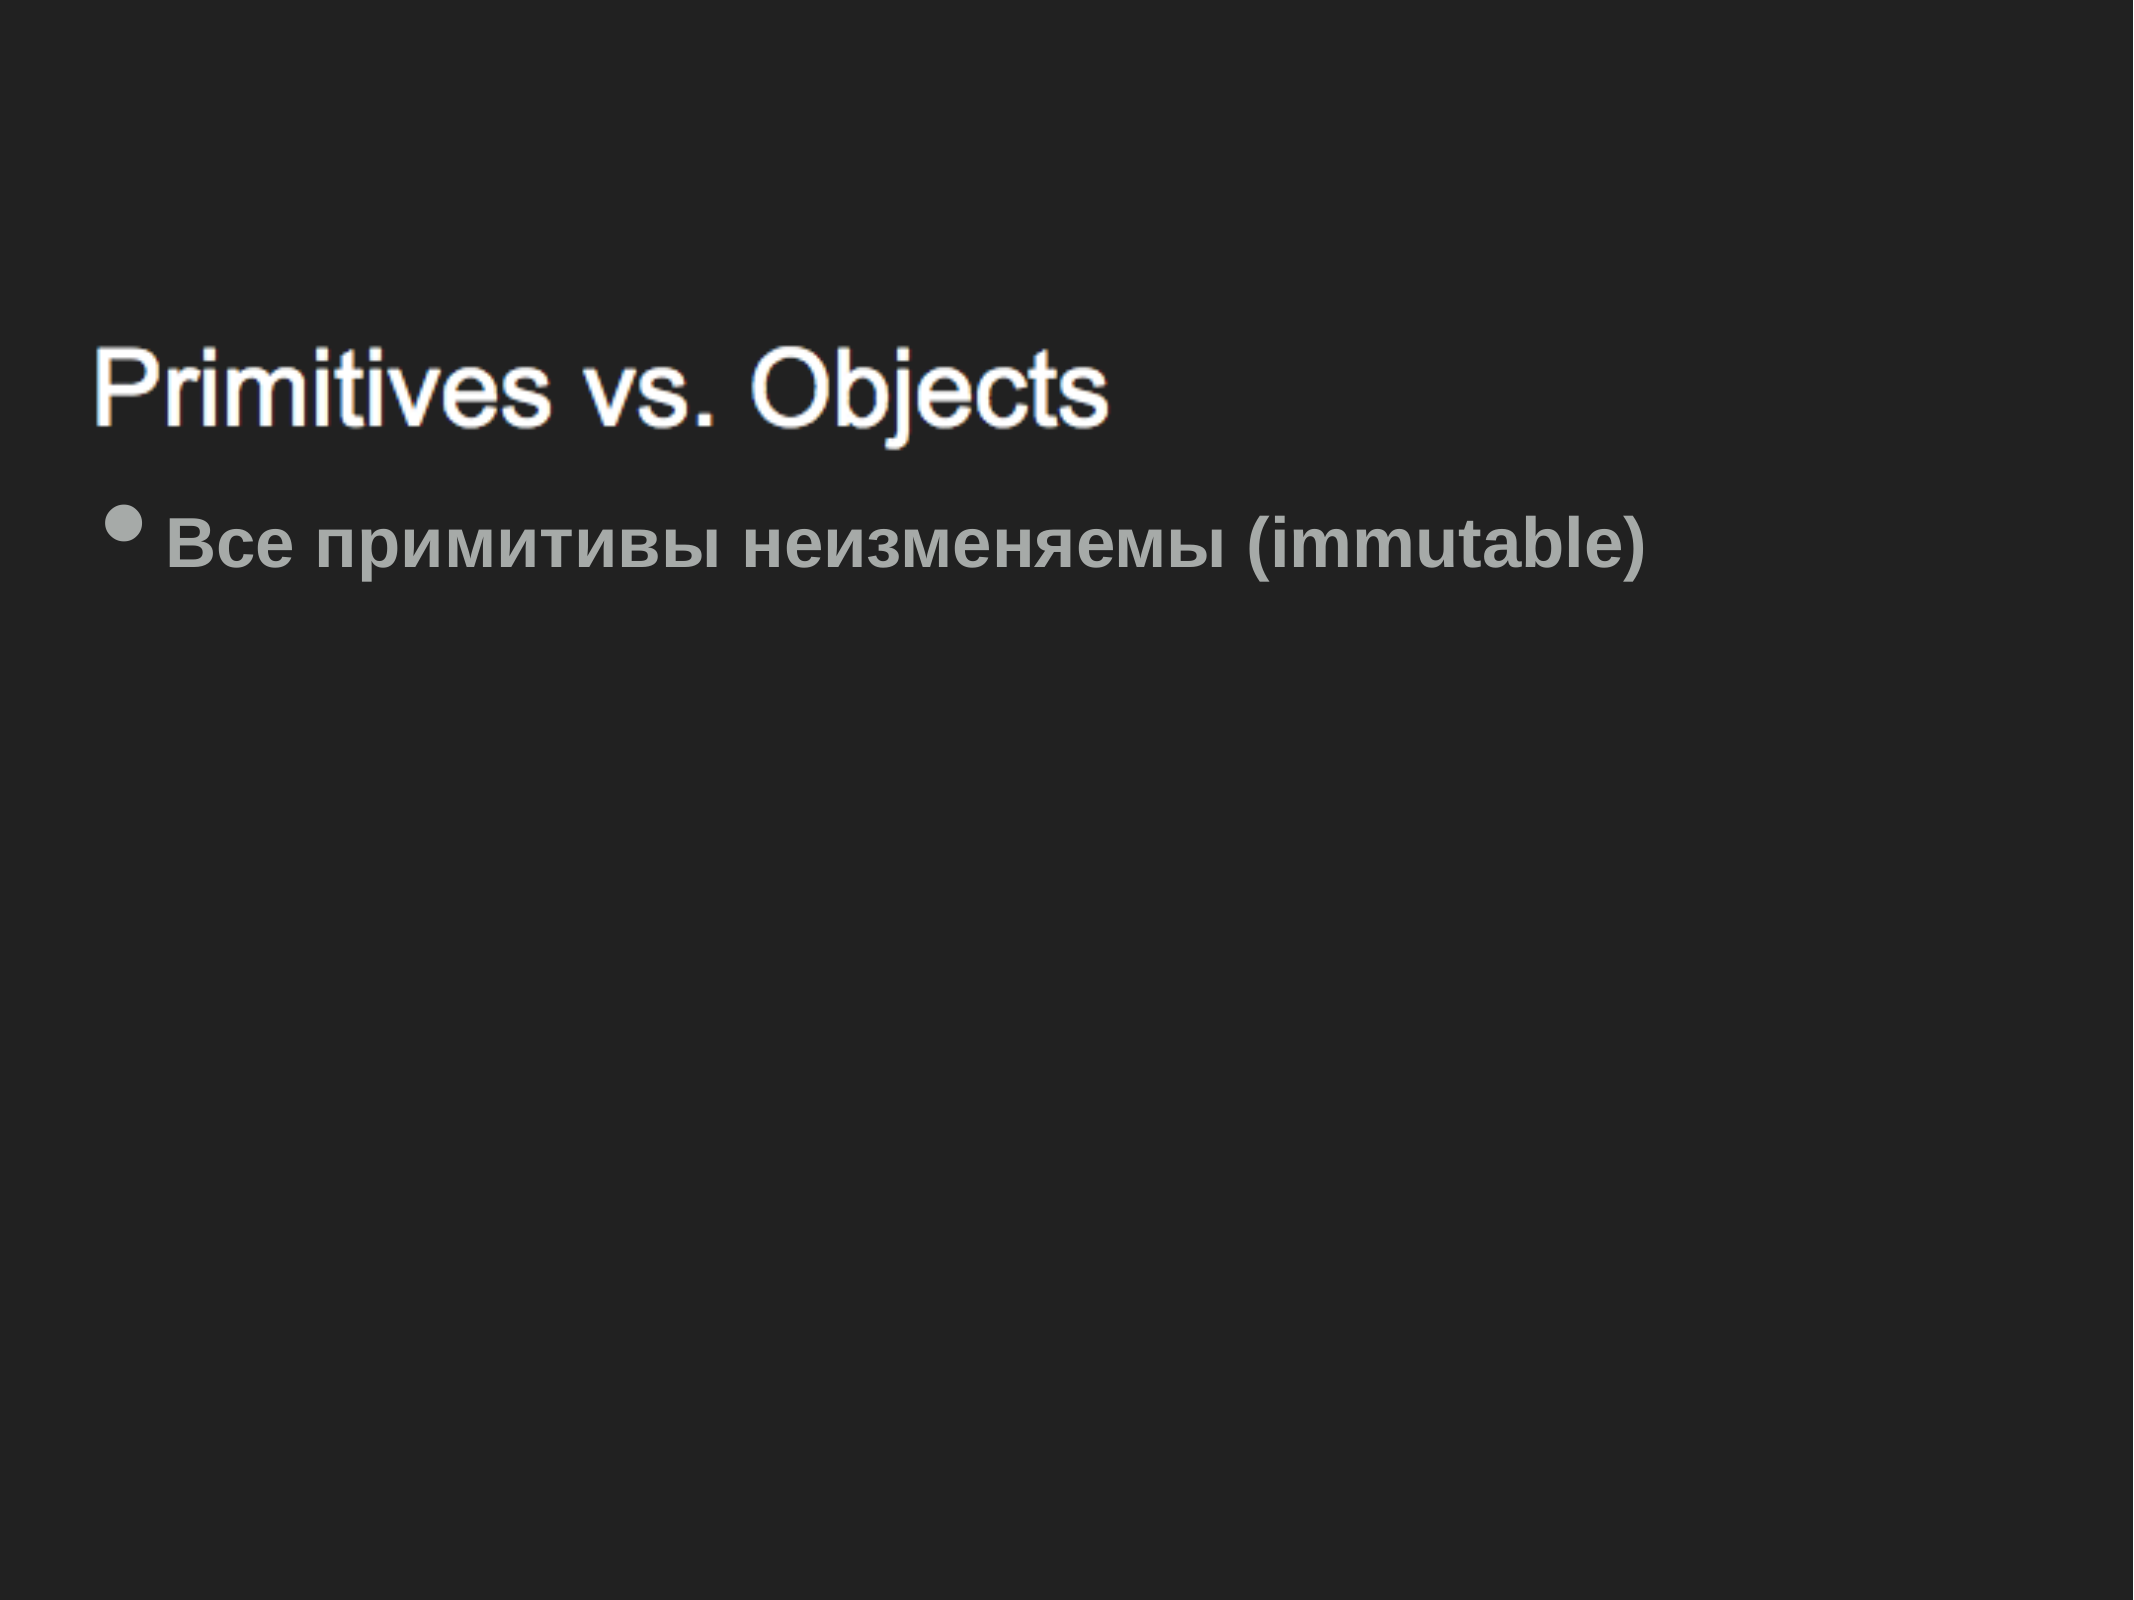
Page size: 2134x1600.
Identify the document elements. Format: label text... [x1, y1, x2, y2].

text_box Все примитивы неизменяемы (immutable) [92, 488, 1657, 591]
picture [0, 199, 1750, 474]
